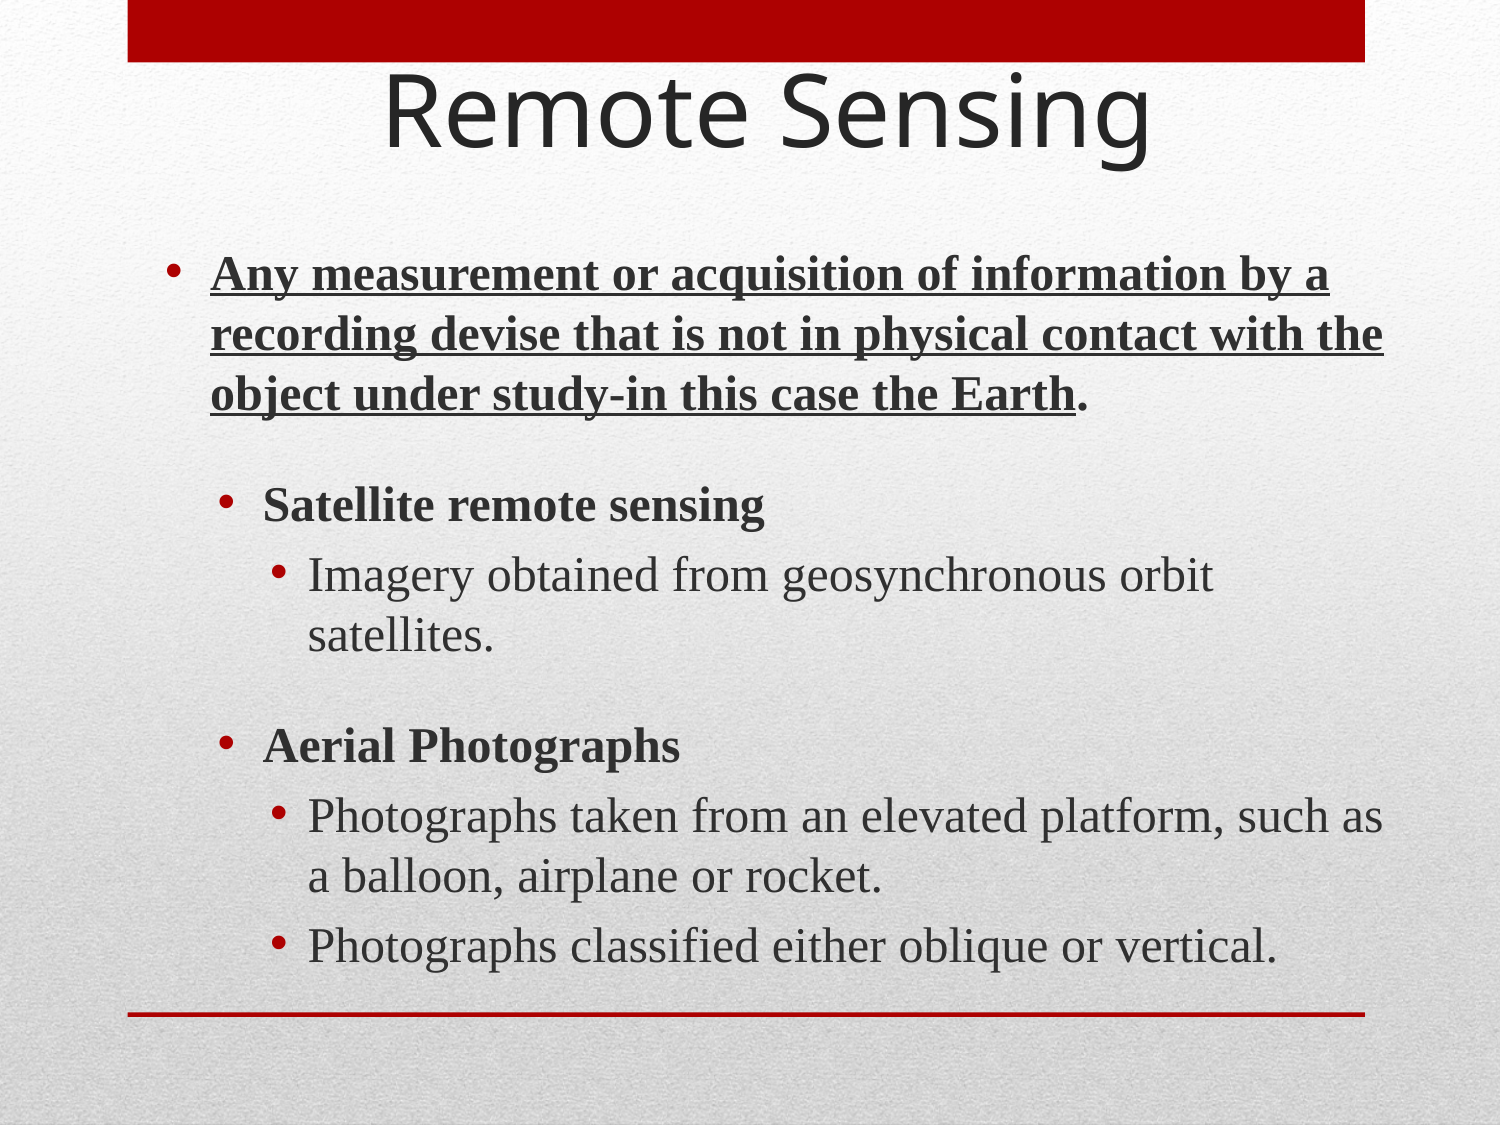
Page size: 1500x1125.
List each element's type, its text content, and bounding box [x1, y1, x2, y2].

title Remote Sensing [174, 37, 1313, 149]
list Any measurement or acquisition of information by a recording devise that is not in physical contact with the object under study-in this case the Earth. Satellite remote sensing Imagery obtained from geosynchronous orbit satellites. Aerial Photographs Photographs taken from an elevated platform, such as a balloon, airplane or rocket. Photographs classified either oblique or vertical. [150, 149, 1400, 1063]
